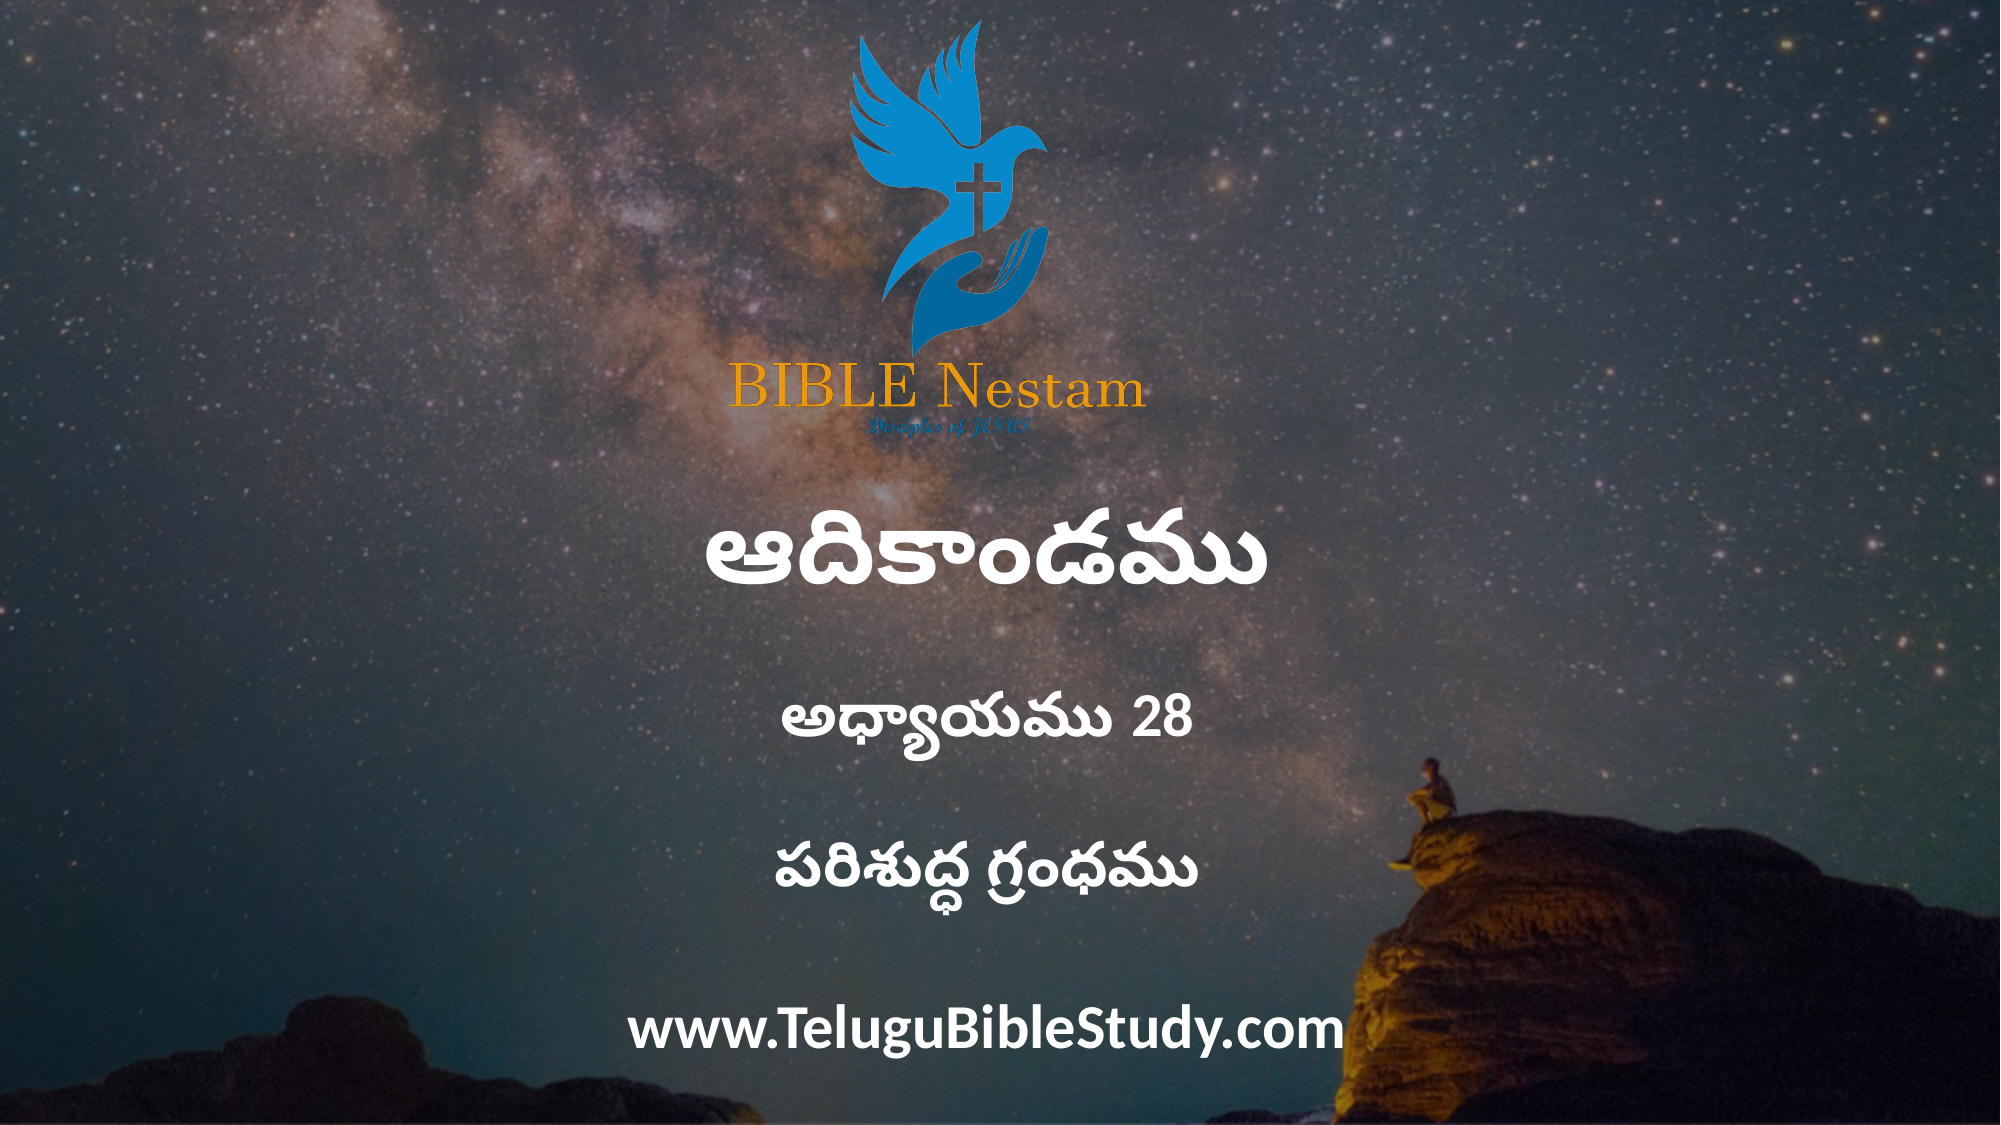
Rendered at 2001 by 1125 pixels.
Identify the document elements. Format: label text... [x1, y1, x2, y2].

title ఆదికాండము [50, 437, 1925, 646]
subtitle అధ్యాయము 28 పరిశుద్ధ గ్రంధము www.TeluguBibleStudy.com [50, 666, 1925, 1084]
picture [0, 0, 2000, 1125]
